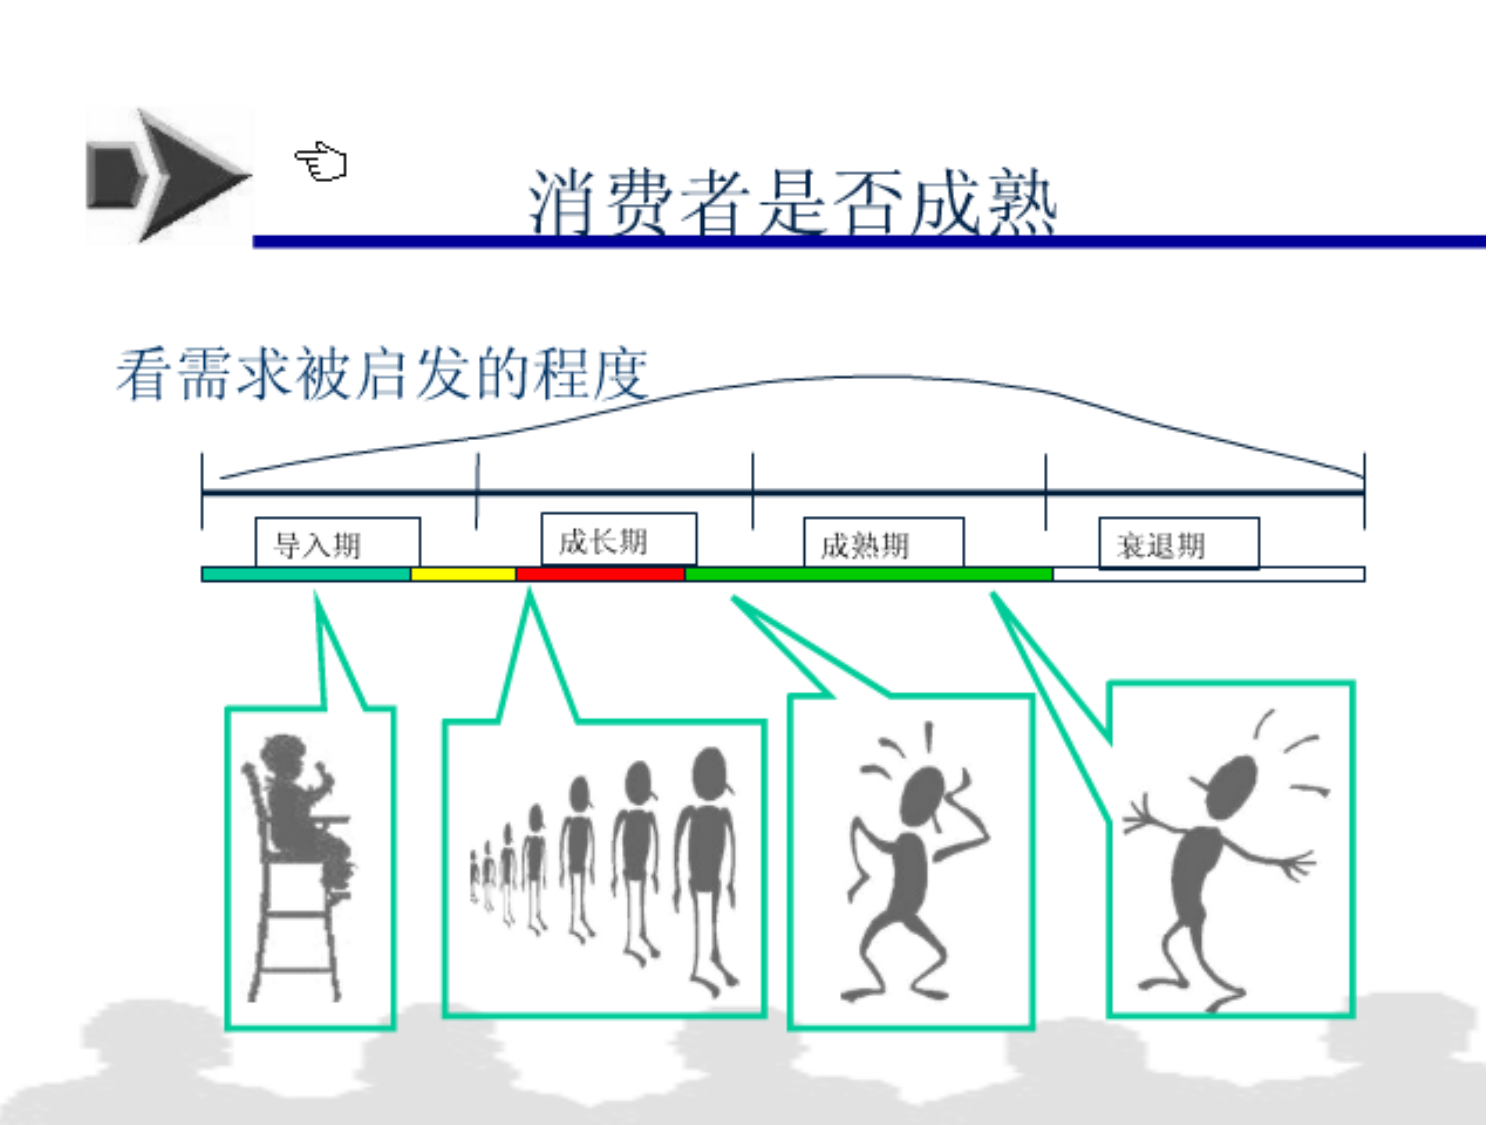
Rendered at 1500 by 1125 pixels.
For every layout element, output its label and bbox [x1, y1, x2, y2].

list [0, 0, 1487, 1125]
